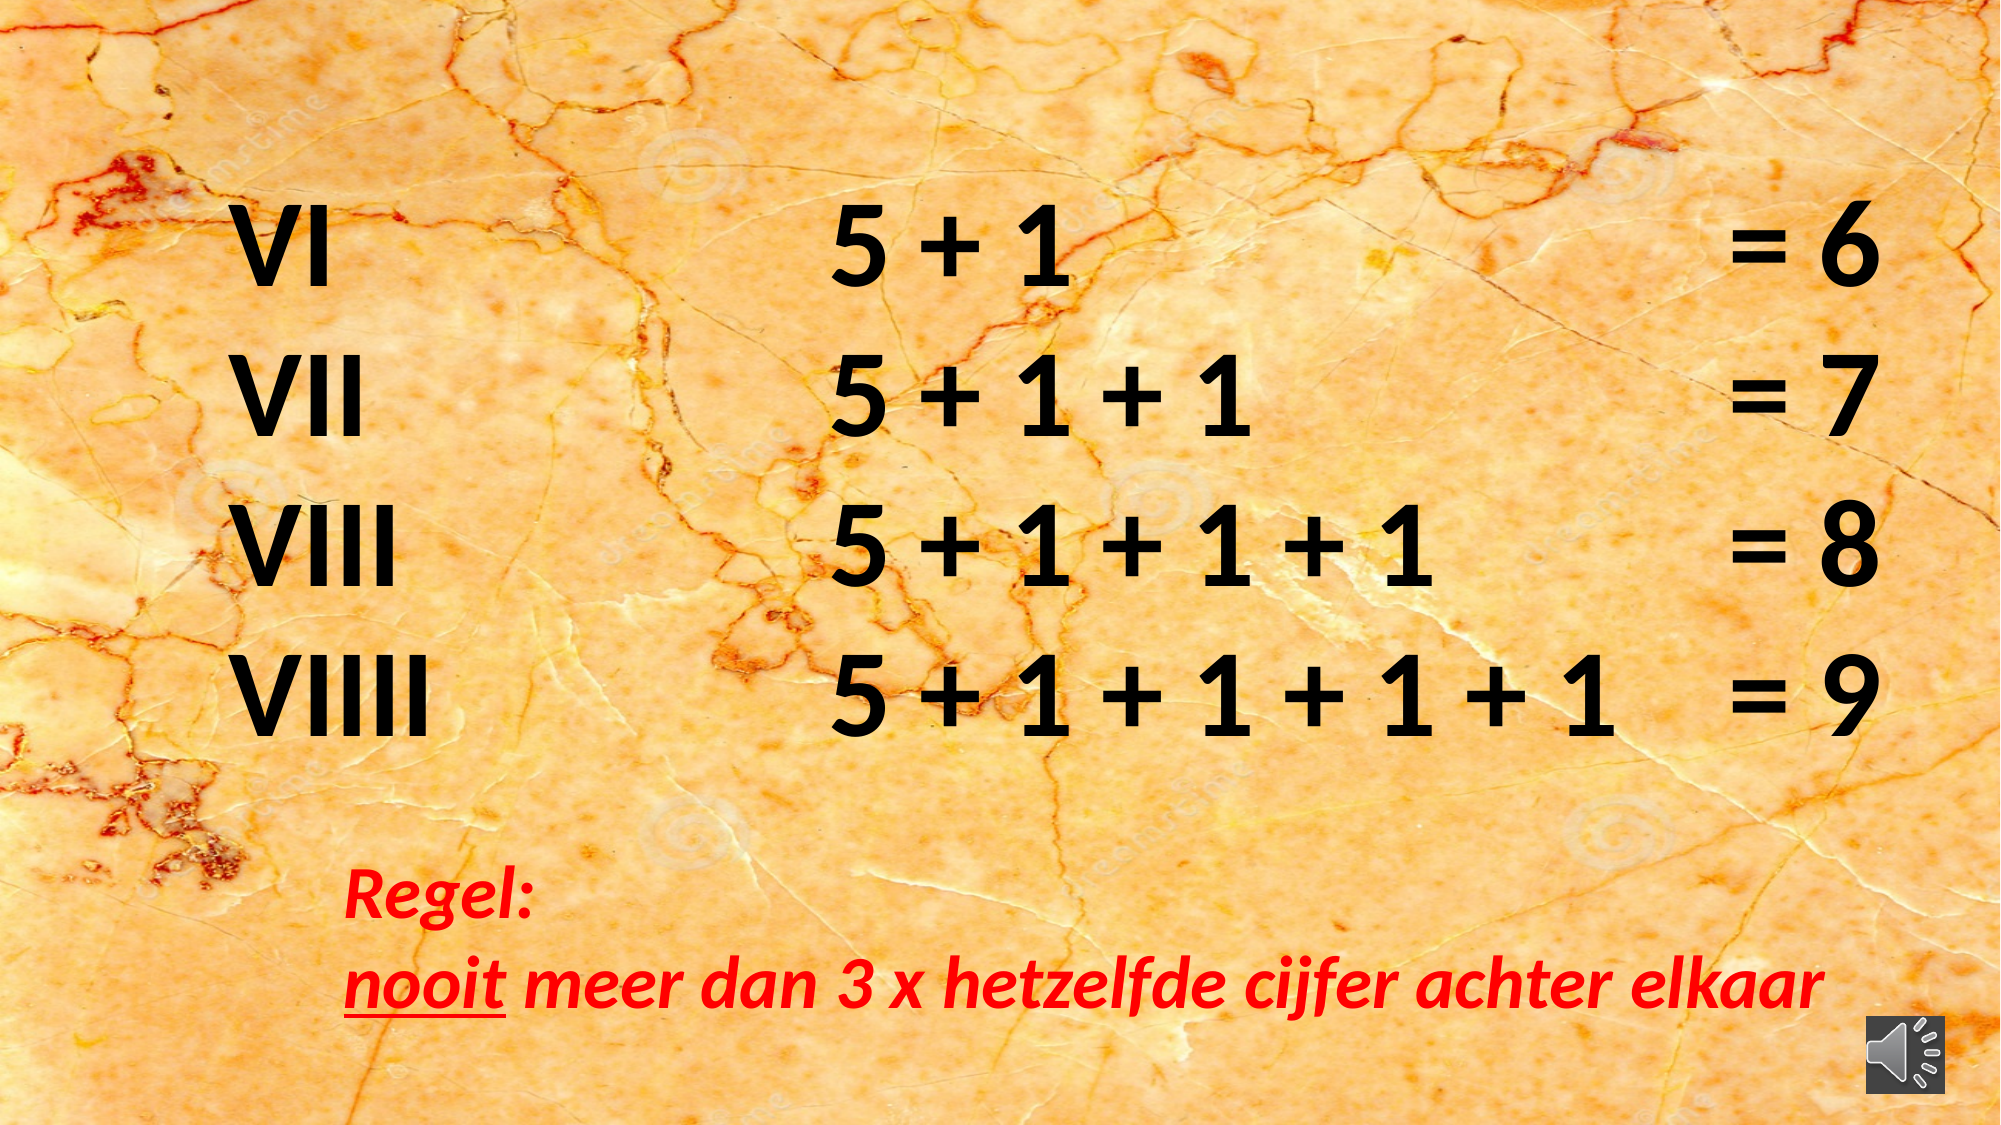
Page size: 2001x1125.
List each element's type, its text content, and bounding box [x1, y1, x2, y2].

text_box Regel: nooit meer dan 3 x hetzelfde cijfer achter elkaar [328, 836, 2000, 1032]
text_box VI 5 + 1 = 6 VII 5 + 1 + 1 = 7 VIII 5 + 1 + 1 + 1 = 8 VIIII 5 + 1 + 1 + 1 + 1 = 9 [213, 153, 1946, 769]
picture [0, 0, 2001, 1125]
